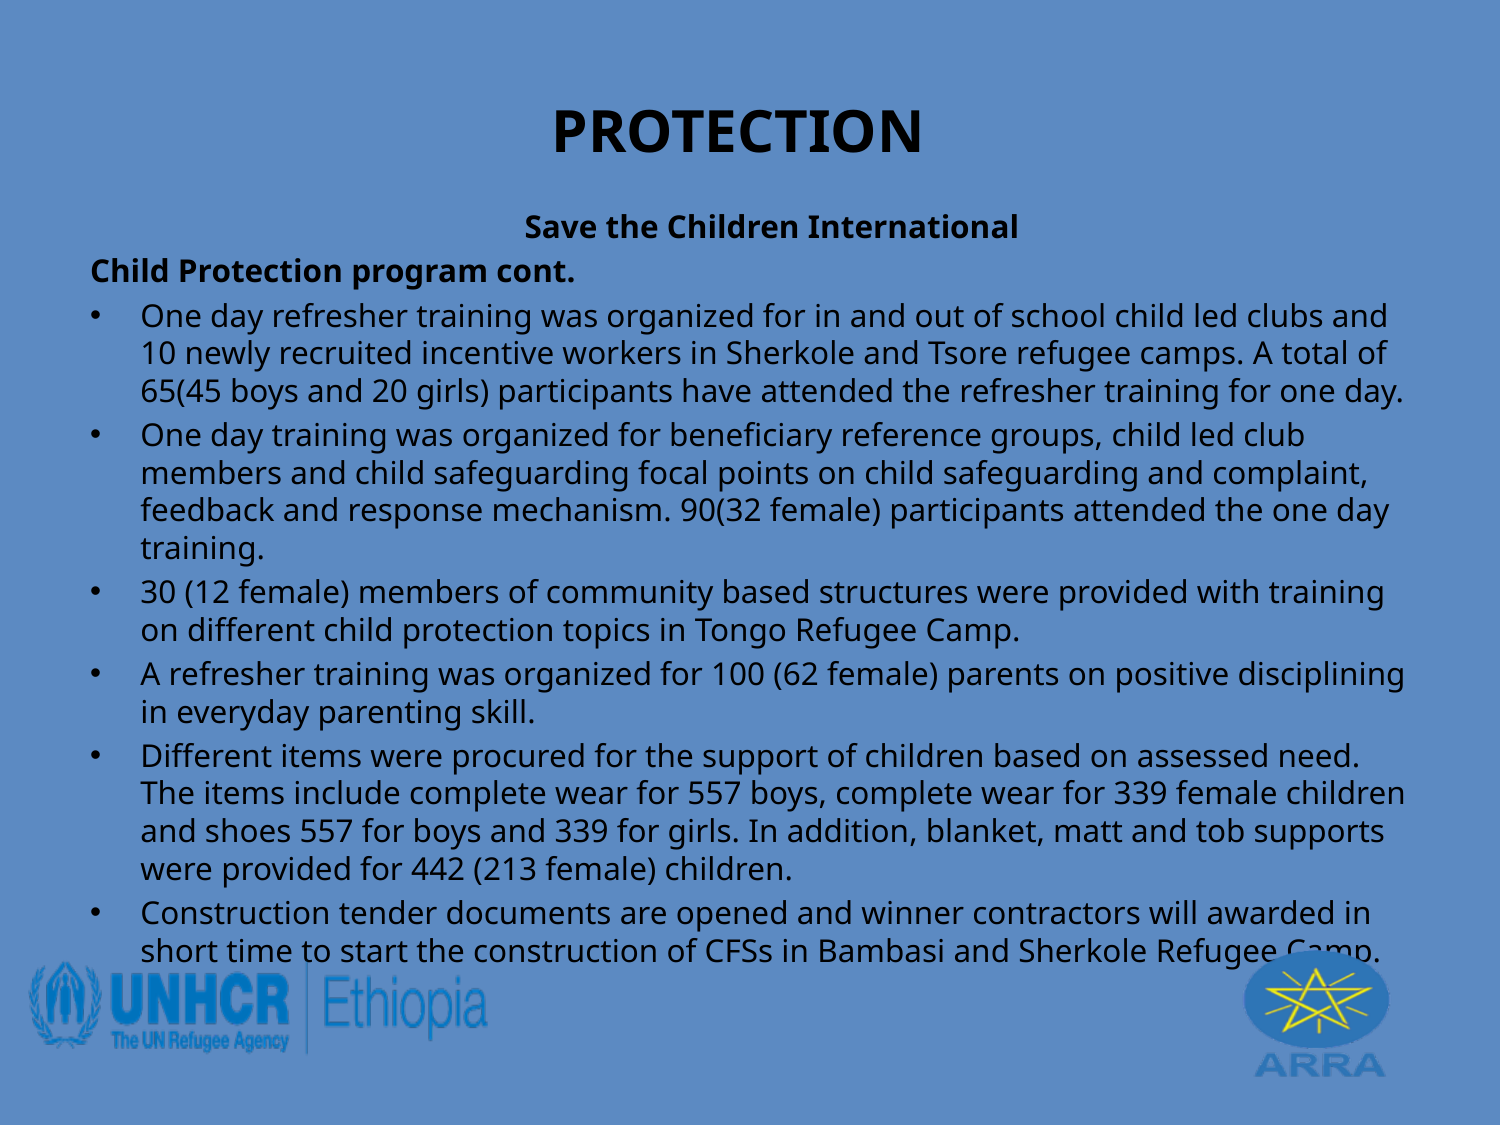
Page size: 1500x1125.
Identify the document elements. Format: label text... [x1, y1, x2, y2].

list Save the Children International Child Protection program cont. One day refresher training was organized for in and out of school child led clubs and 10 newly recruited incentive workers in Sherkole and Tsore refugee camps. A total of 65(45 boys and 20 girls) participants have attended the refresher training for one day. One day training was organized for beneficiary reference groups, child led club members and child safeguarding focal points on child safeguarding and complaint, feedback and response mechanism. 90(32 female) participants attended the one day training. 30 (12 female) members of community based structures were provided with training on different child protection topics in Tongo Refugee Camp. A refresher training was organized for 100 (62 female) parents on positive disciplining in everyday parenting skill. Different items were procured for the support of children based on assessed need. The items include complete wear for 557 boys, complete wear for 339 female children and shoes 557 for boys and 339 for girls. In addition, blanket, matt and tob supports were provided for 442 (213 female) children. Construction tender documents are opened and winner contractors will awarded in short time to start the construction of CFSs in Bambasi and Sherkole Refugee Camp. [75, 200, 1425, 1005]
picture [1224, 949, 1413, 1104]
title PROTECTION [75, 45, 1425, 188]
picture [0, 912, 488, 1104]
